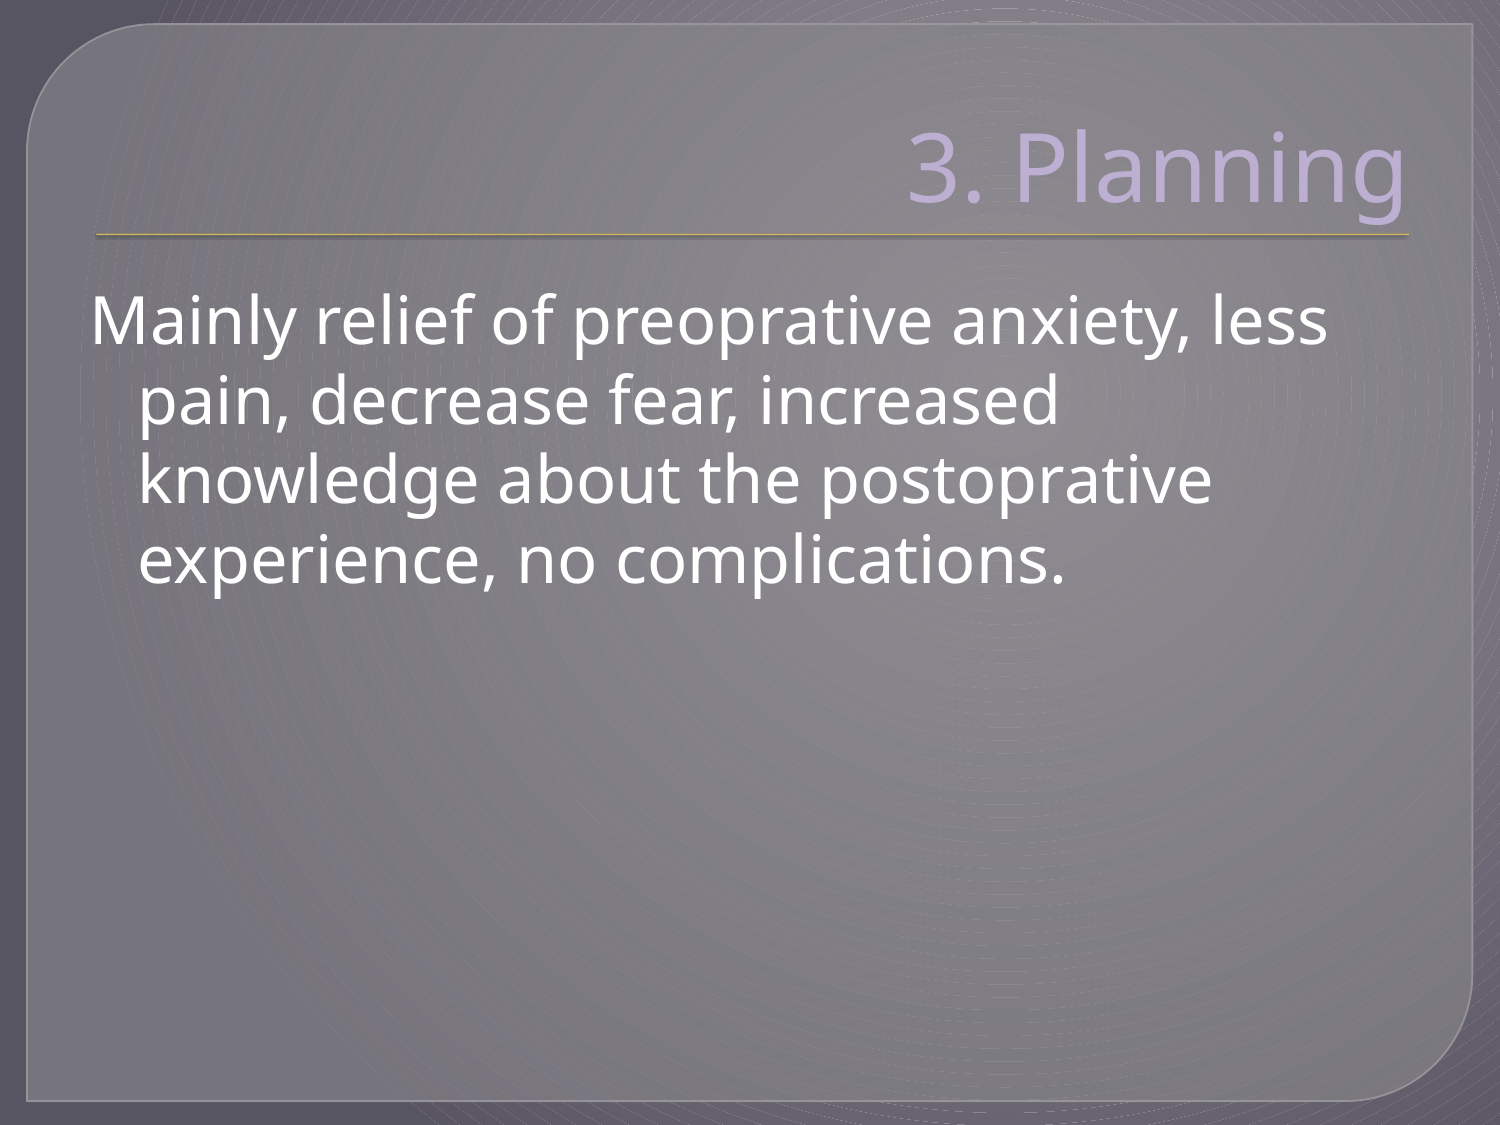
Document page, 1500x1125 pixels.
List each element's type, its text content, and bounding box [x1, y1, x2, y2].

title 3. Planning [75, 41, 1425, 230]
list Mainly relief of preoprative anxiety, less pain, decrease fear, increased knowledge about the postoprative experience, no complications. [75, 270, 1425, 1013]
